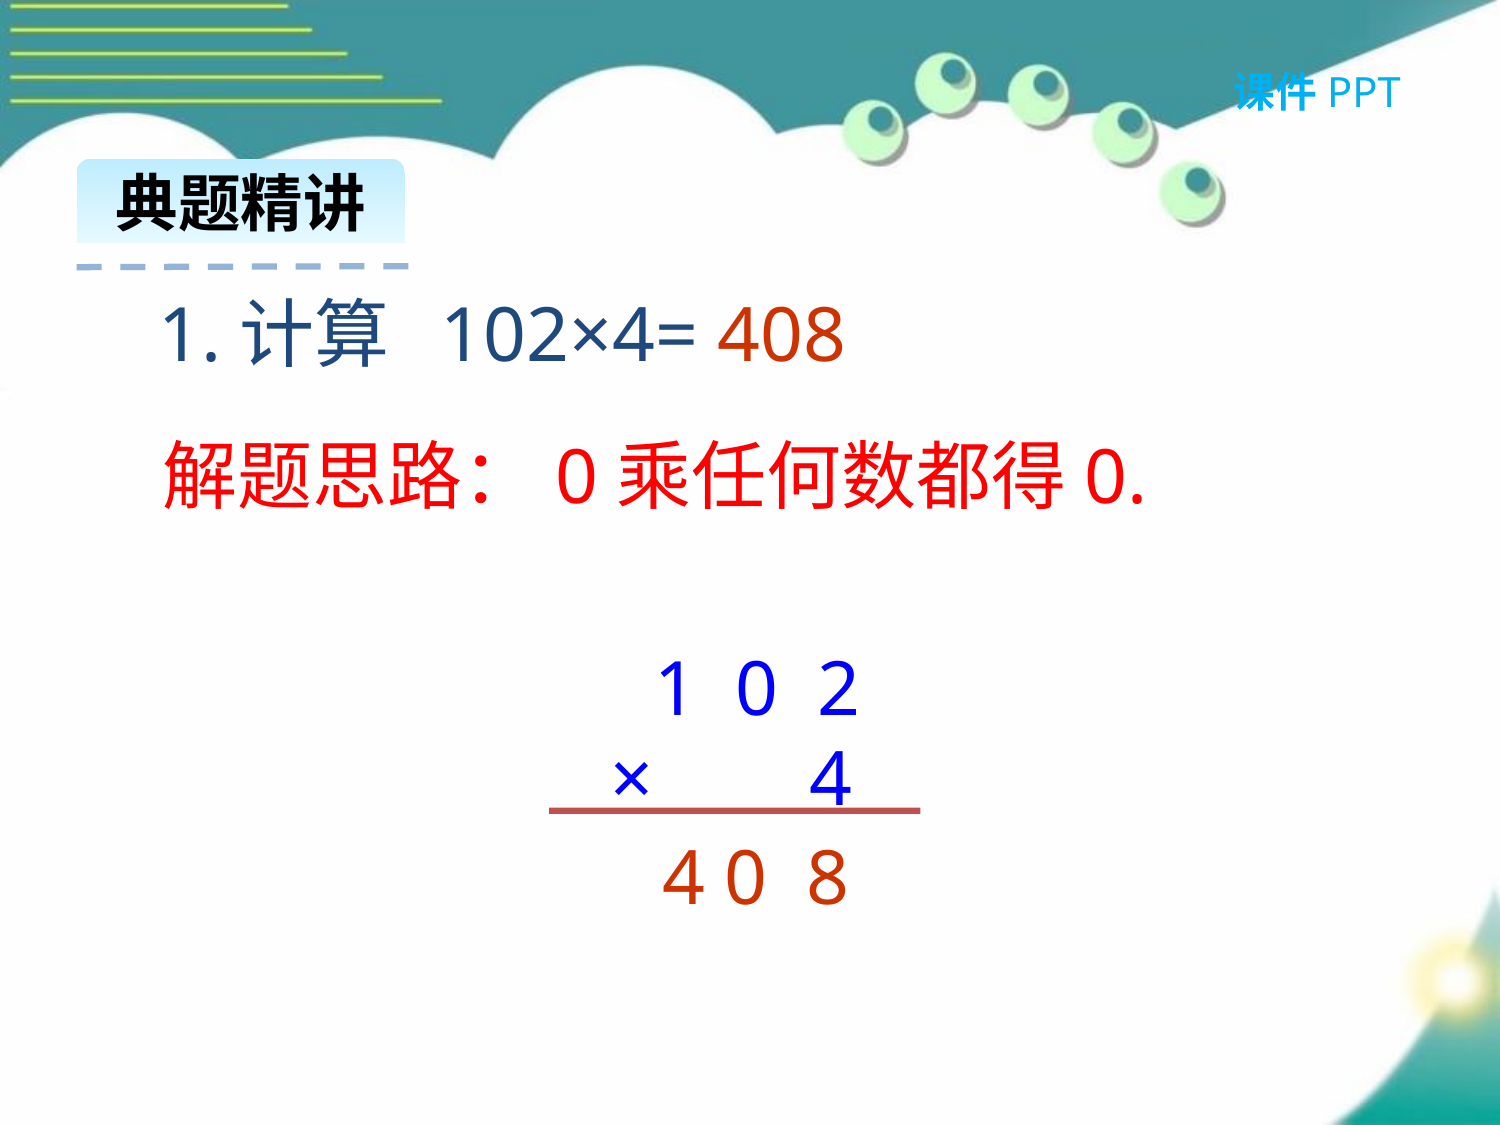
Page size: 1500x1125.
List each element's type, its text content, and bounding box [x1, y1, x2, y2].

text_box 4 0 8 [572, 822, 918, 928]
text_box 408 [702, 279, 862, 384]
picture [0, 0, 1500, 1125]
text_box 典题精讲 [76, 158, 405, 244]
text_box 课件PPT [1218, 58, 1418, 124]
text_box 1.计算 102×4= [143, 278, 757, 474]
text_box 解题思路：0乘任何数都得0. [147, 420, 1175, 526]
text_box 1 0 2 × 4 [525, 633, 938, 784]
